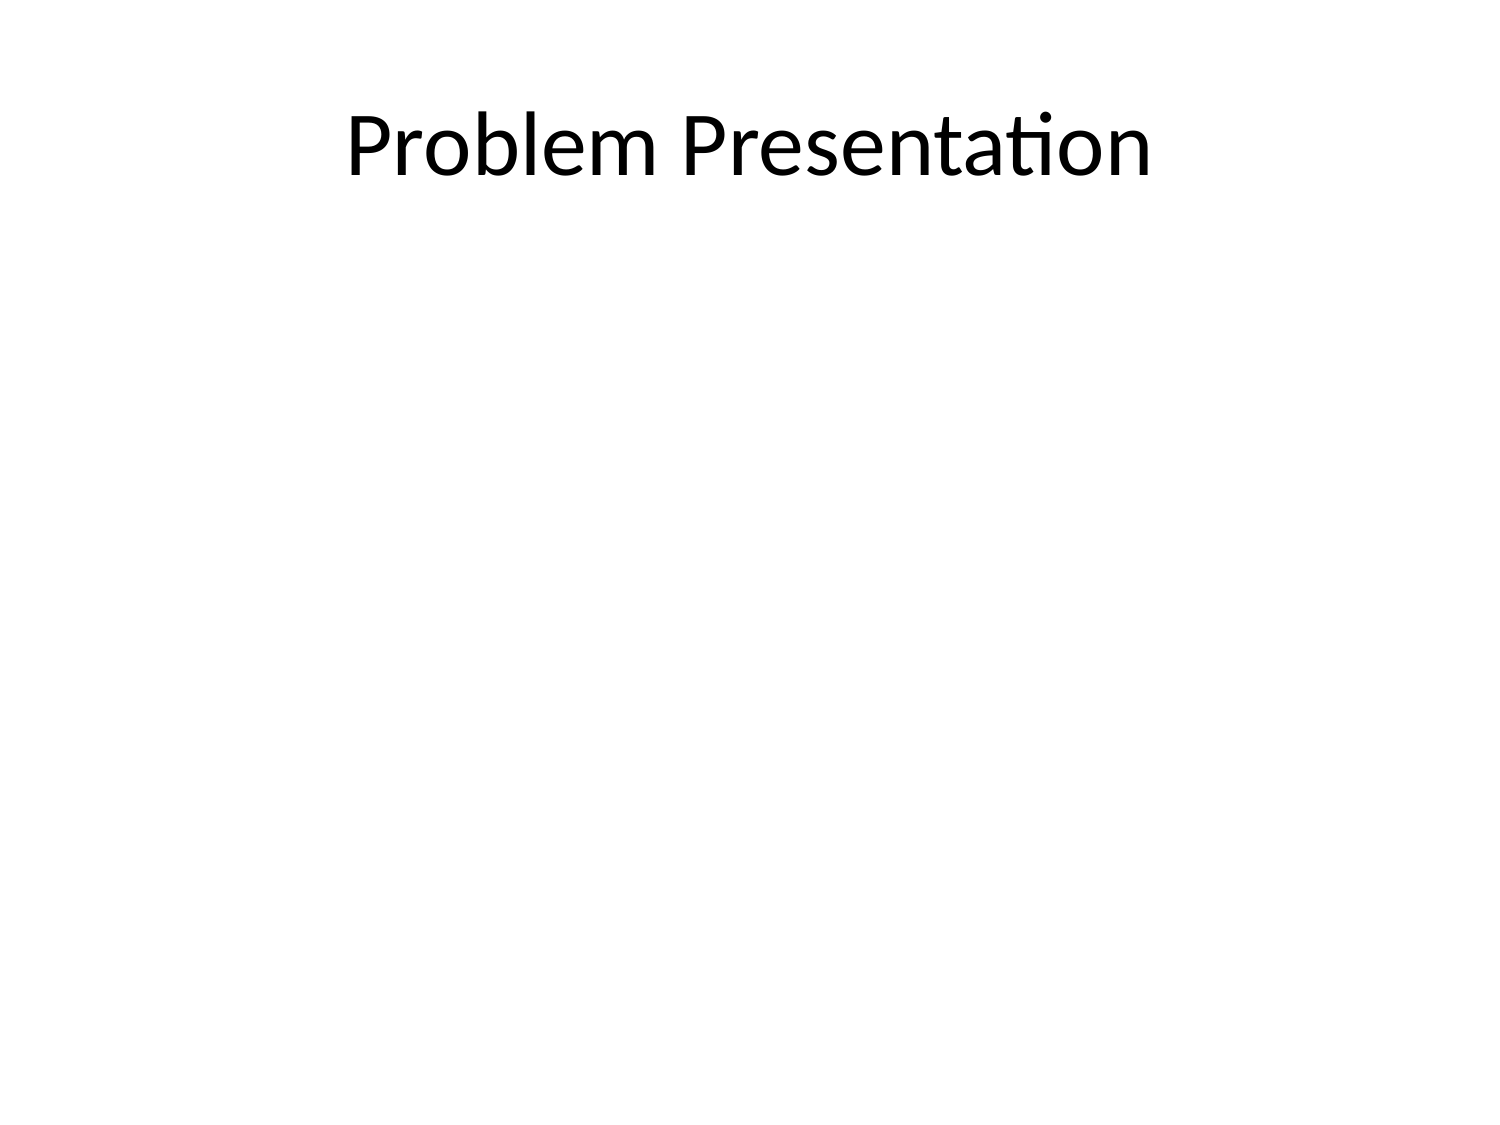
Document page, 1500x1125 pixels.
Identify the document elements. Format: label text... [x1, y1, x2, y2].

title Problem Presentation [75, 45, 1425, 233]
